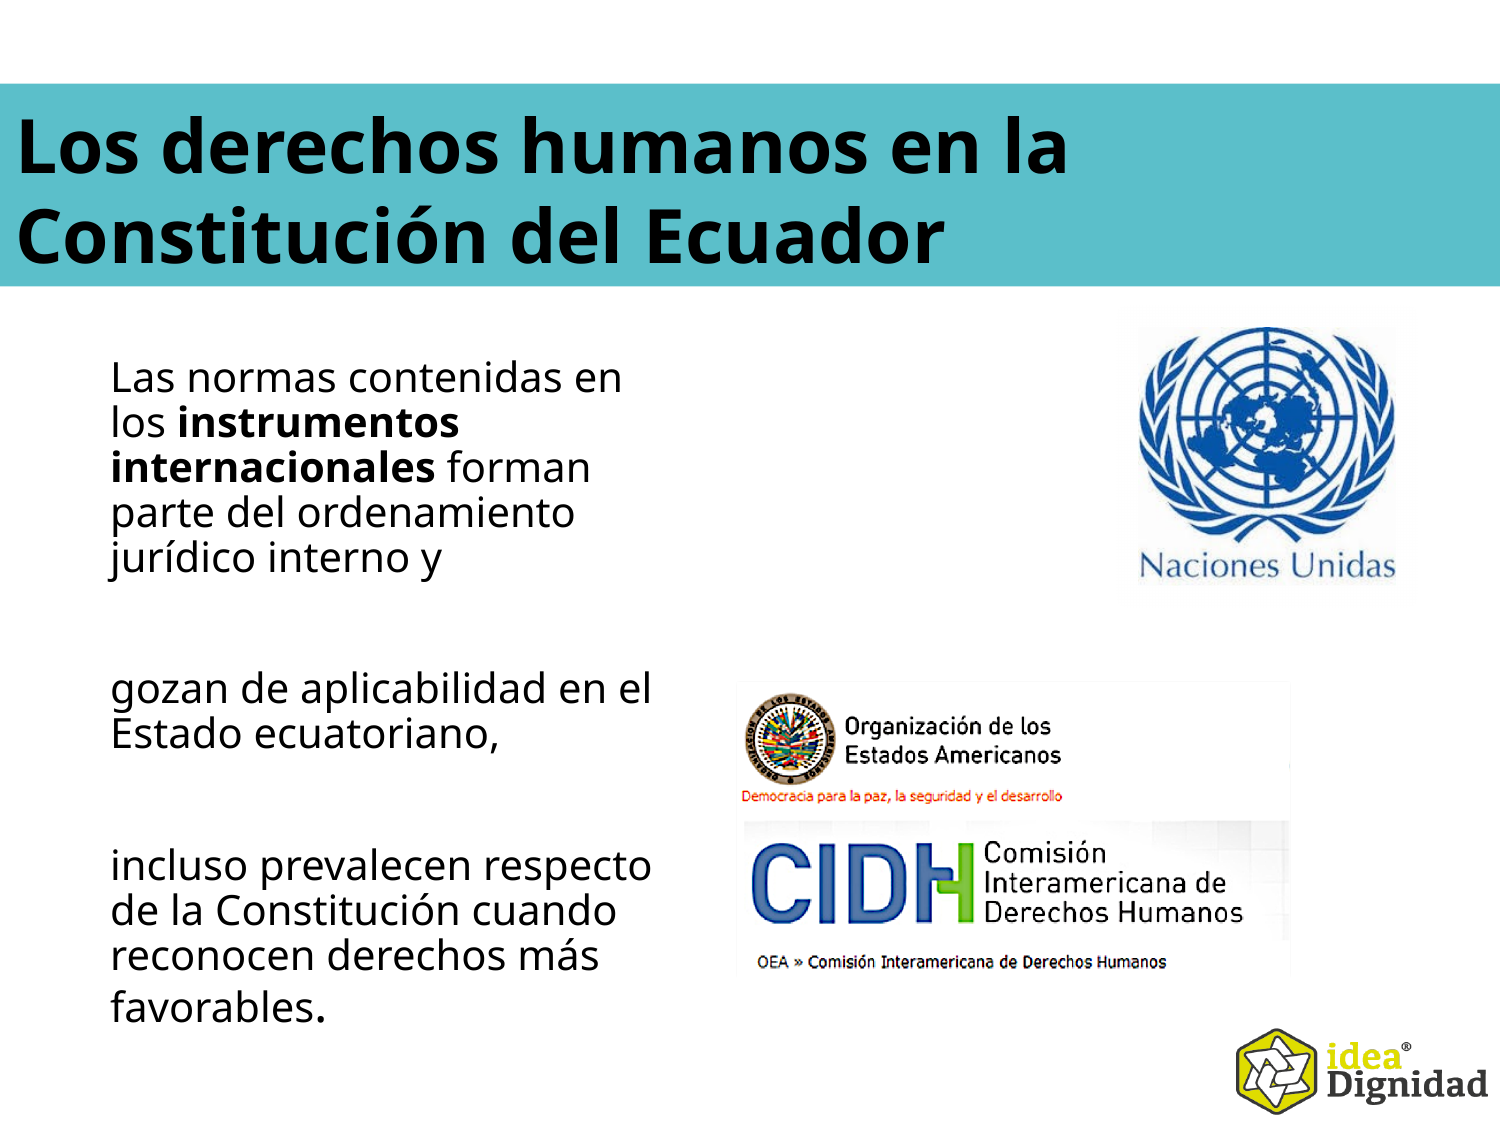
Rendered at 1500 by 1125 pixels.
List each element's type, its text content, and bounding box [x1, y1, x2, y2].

title Los derechos humanos en la Constitución del Ecuador [0, 83, 1500, 287]
picture [735, 680, 1291, 979]
picture [1230, 1025, 1493, 1118]
picture [1138, 327, 1396, 586]
list Las normas contenidas en los instrumentos internacionales forman parte del ordenamiento jurídico interno y gozan de aplicabilidad en el Estado ecuatoriano, incluso prevalecen respecto de la Constitución cuando reconocen derechos más favorables. [95, 348, 672, 1084]
